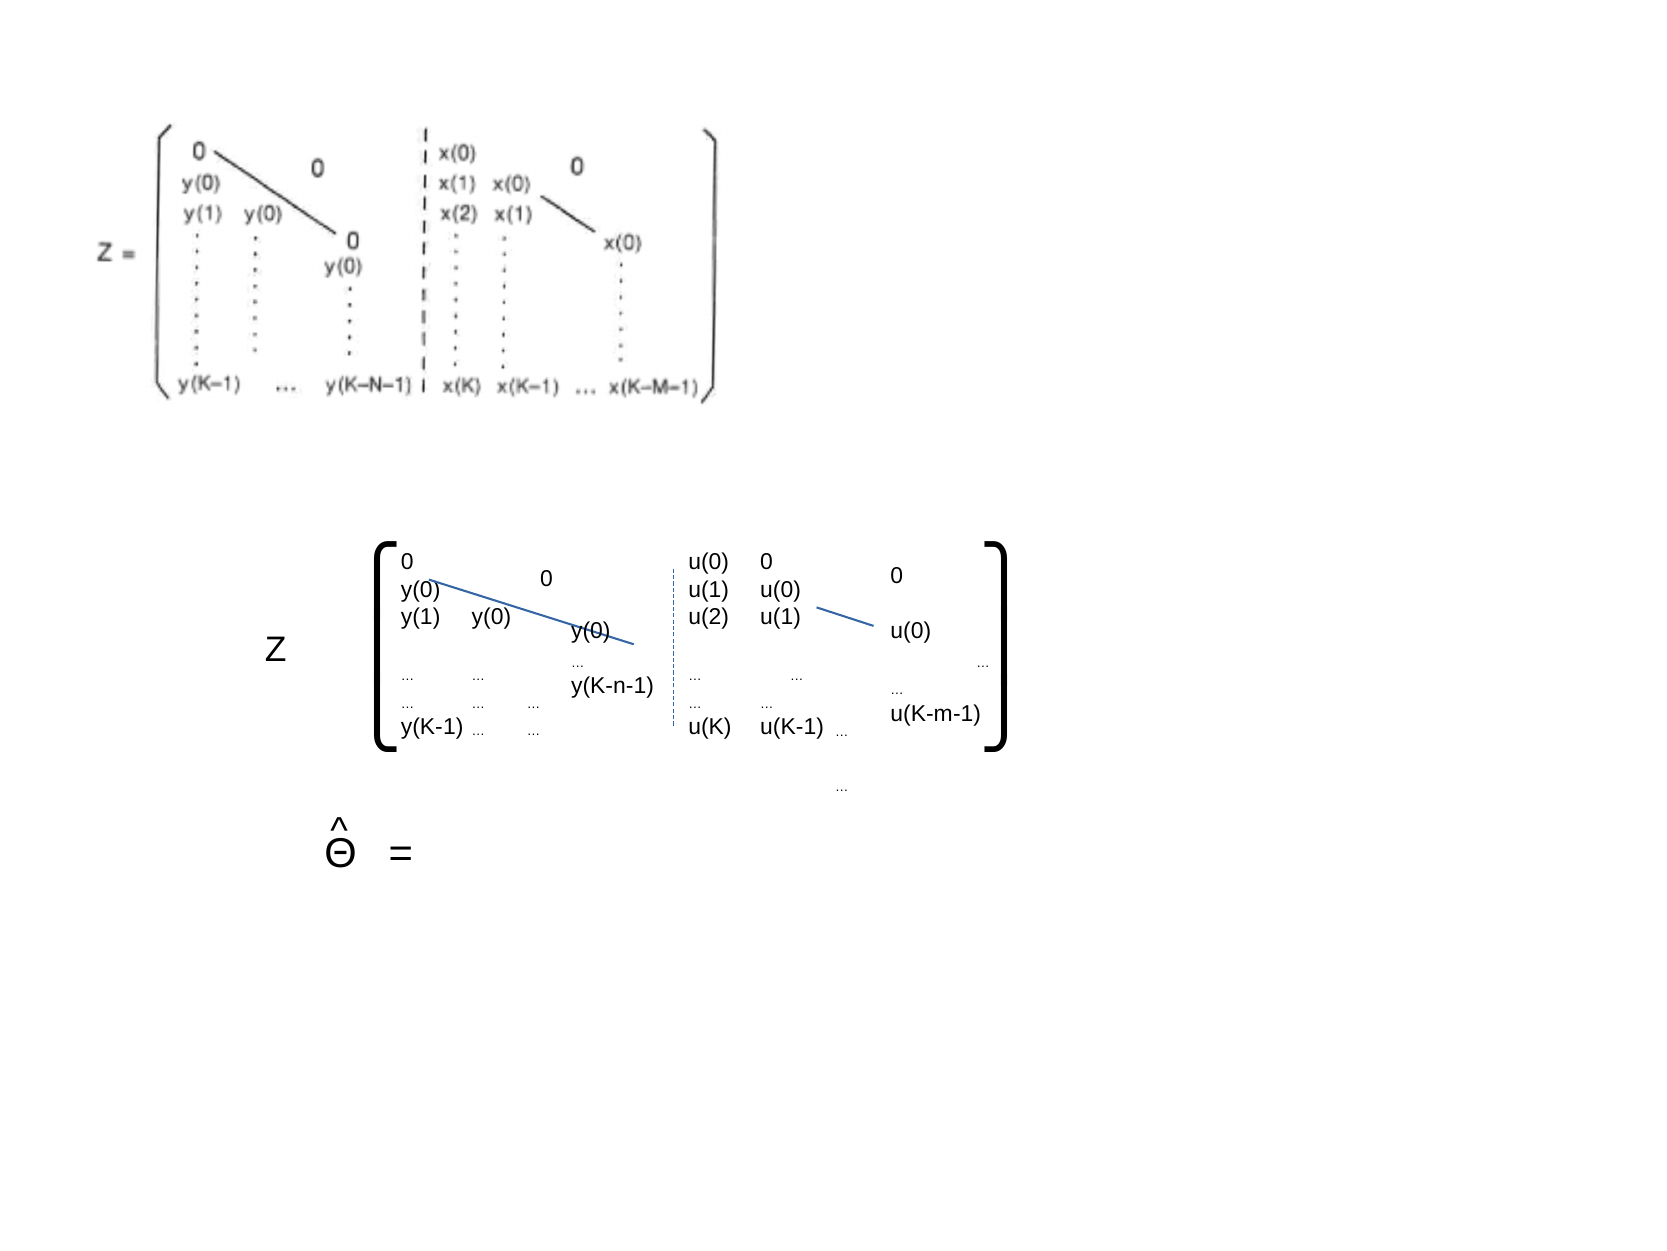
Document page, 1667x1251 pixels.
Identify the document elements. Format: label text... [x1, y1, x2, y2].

text_box Θ [315, 807, 366, 885]
text_box y(0) … y(K-n-1) [562, 524, 683, 762]
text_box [336, 536, 419, 750]
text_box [963, 536, 1046, 750]
text_box … … [826, 484, 882, 803]
text_box u(0) u(1) u(2) … … u(K) [688, 546, 751, 740]
text_box … … [518, 538, 562, 748]
text_box 0 y(0) y(1) … … y(K-1) [426, 546, 471, 740]
text_box 0 u(0) u(1) … … u(K-1) [751, 538, 826, 748]
text_box y(0) … … … [471, 546, 518, 740]
text_box ^ [322, 788, 357, 859]
text_box Z [256, 609, 296, 677]
text_box = [380, 807, 434, 885]
text_box 0 u(0) … … u(K-m-1) [882, 552, 958, 734]
picture [77, 111, 736, 423]
